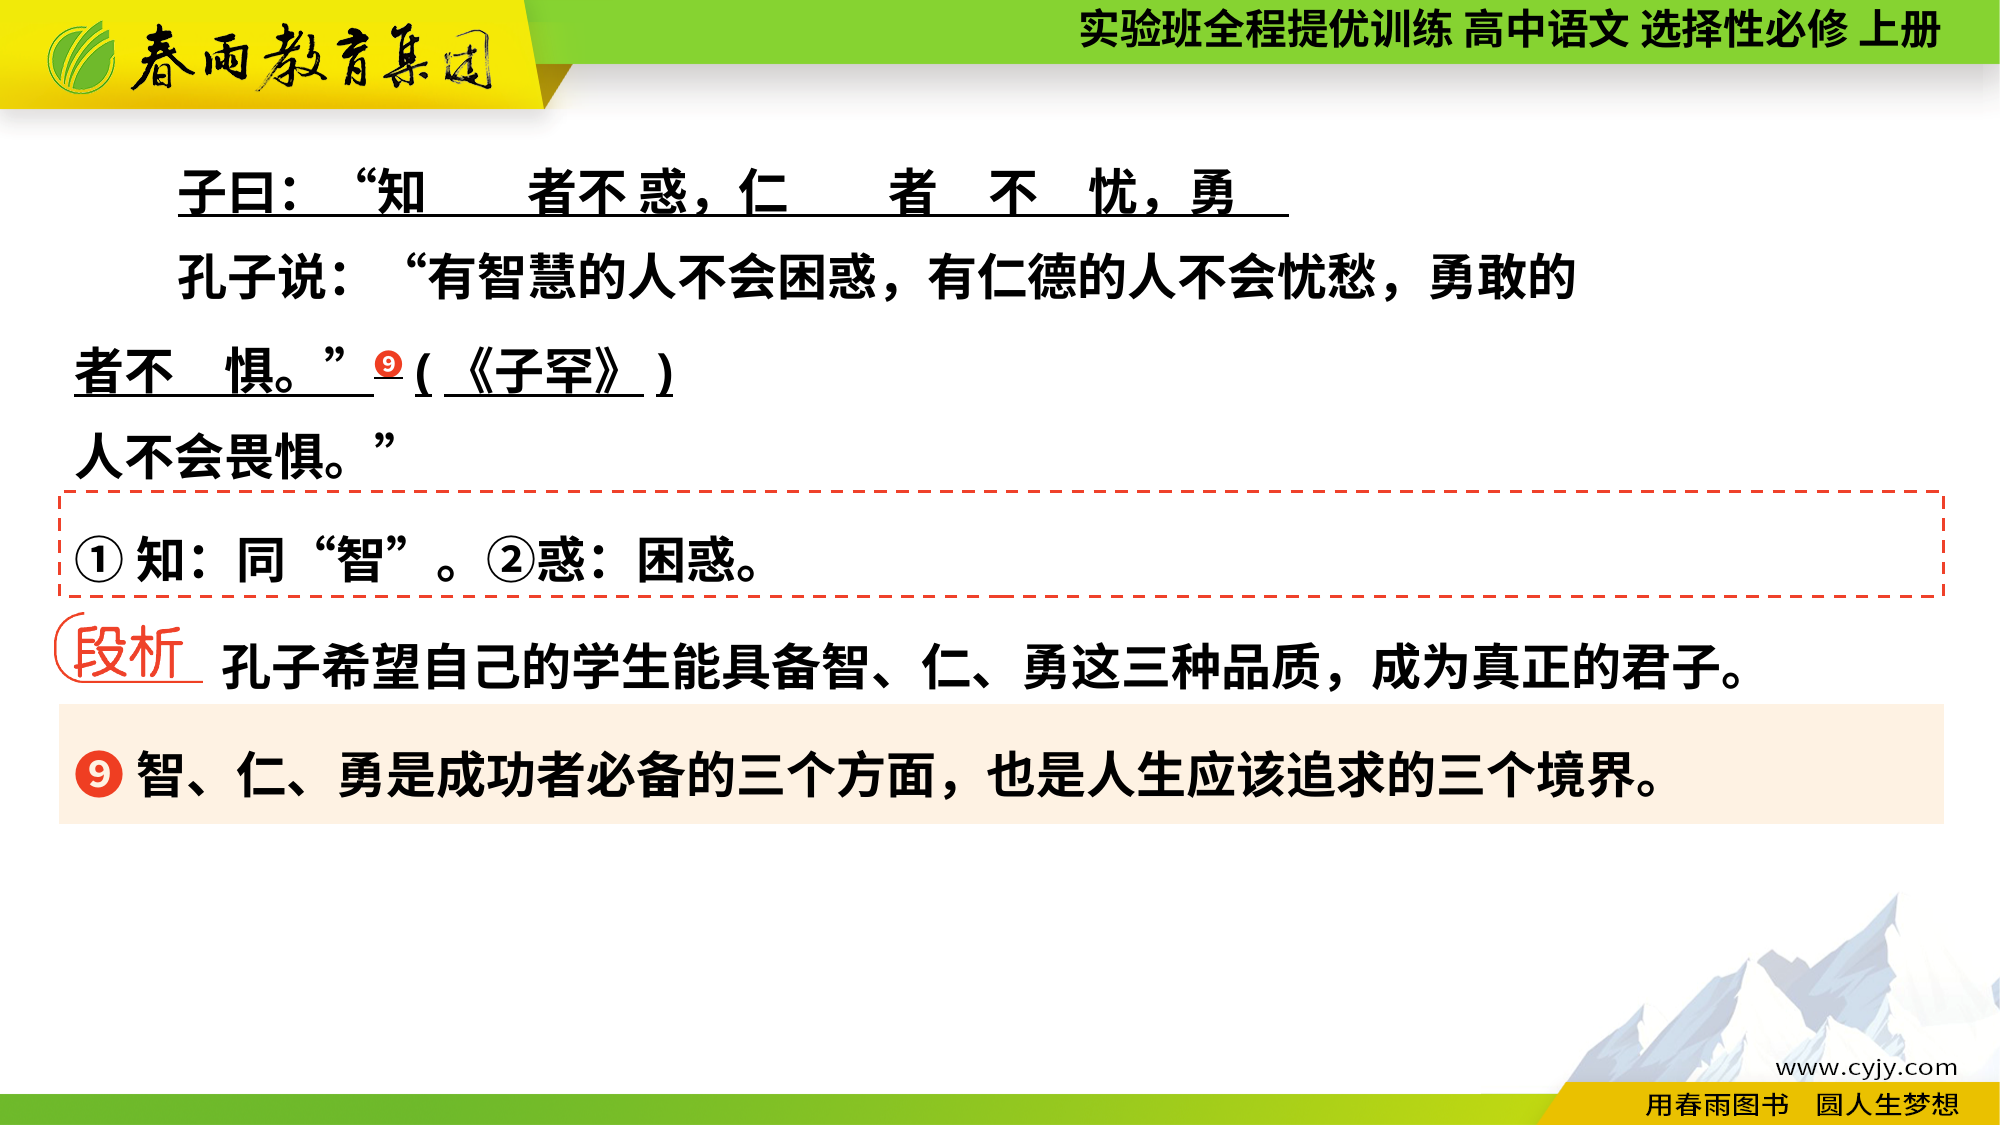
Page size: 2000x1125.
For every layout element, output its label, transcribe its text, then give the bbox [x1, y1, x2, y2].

text_box ①知：同“智”。②惑：困惑。 [59, 491, 1944, 597]
text_box 孔子希望自己的学生能具备智、仁、勇这三种品质，成为真正的君子。 [59, 597, 1944, 703]
text_box 孔子说：“有智慧的人不会困惑，有仁德的人不会忧愁，勇敢的 人不会畏惧。” [59, 208, 1944, 491]
picture [0, 0, 2000, 1125]
